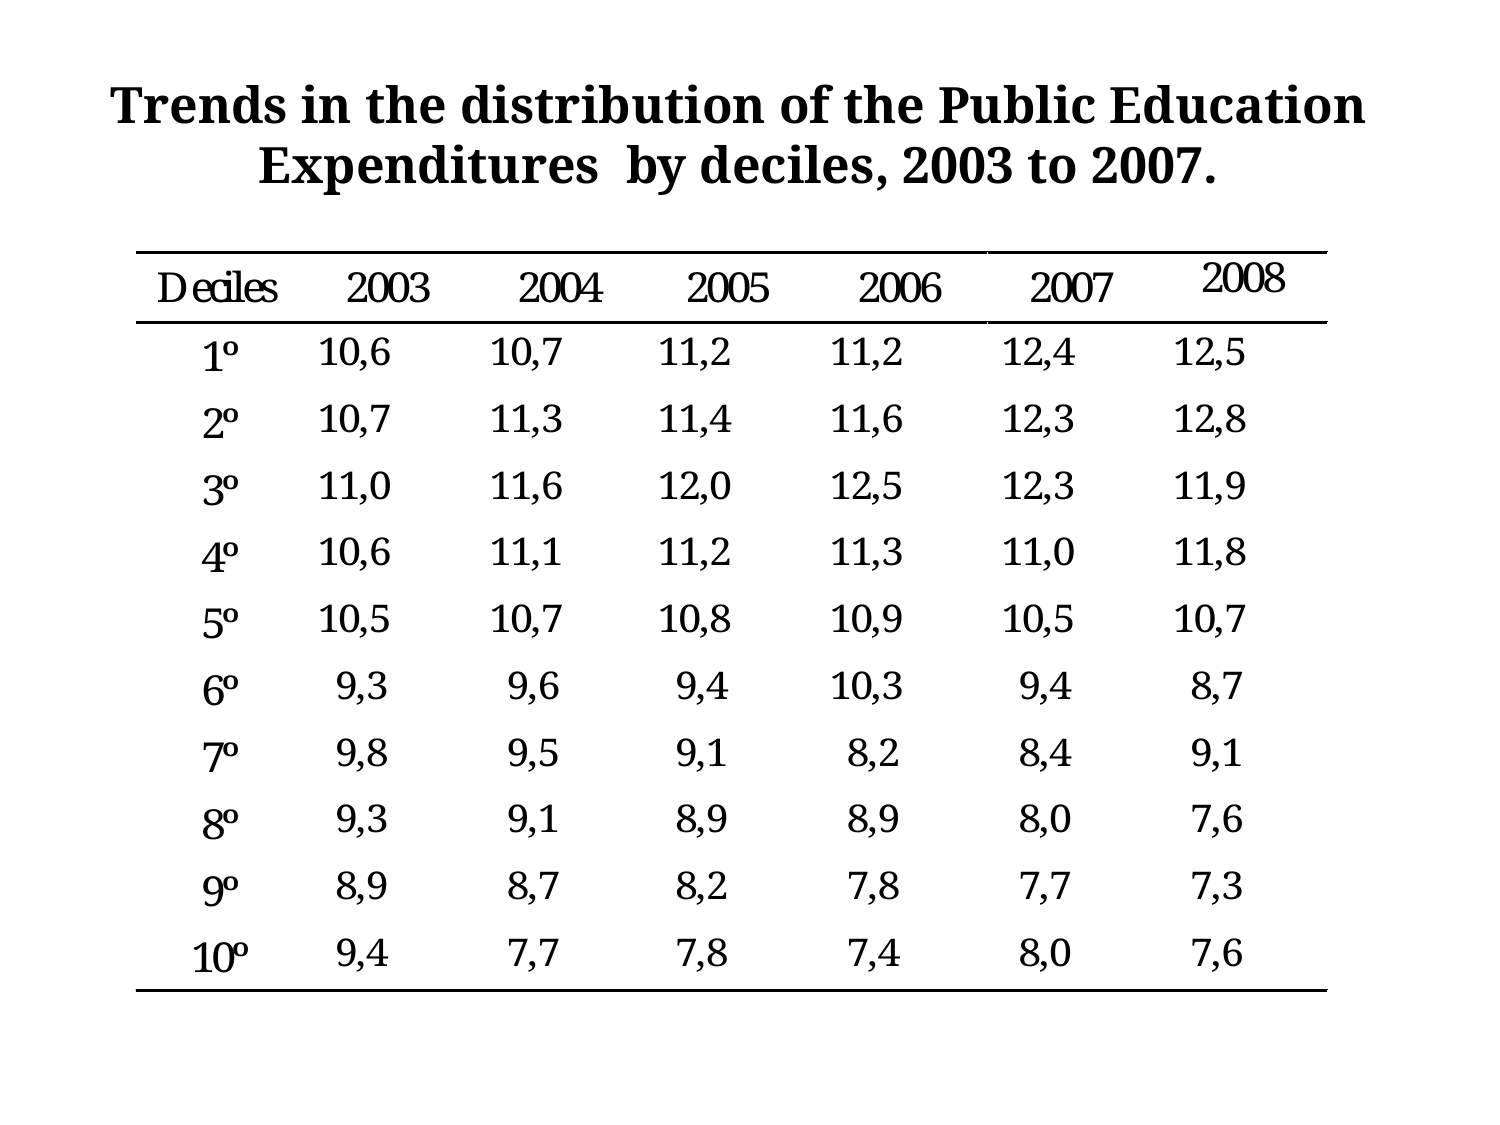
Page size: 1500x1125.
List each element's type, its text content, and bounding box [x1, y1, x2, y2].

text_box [135, 250, 1436, 1051]
text_box Trends in the distribution of the Public Education Expenditures by deciles, 2003 to 2007. [18, 66, 1460, 202]
